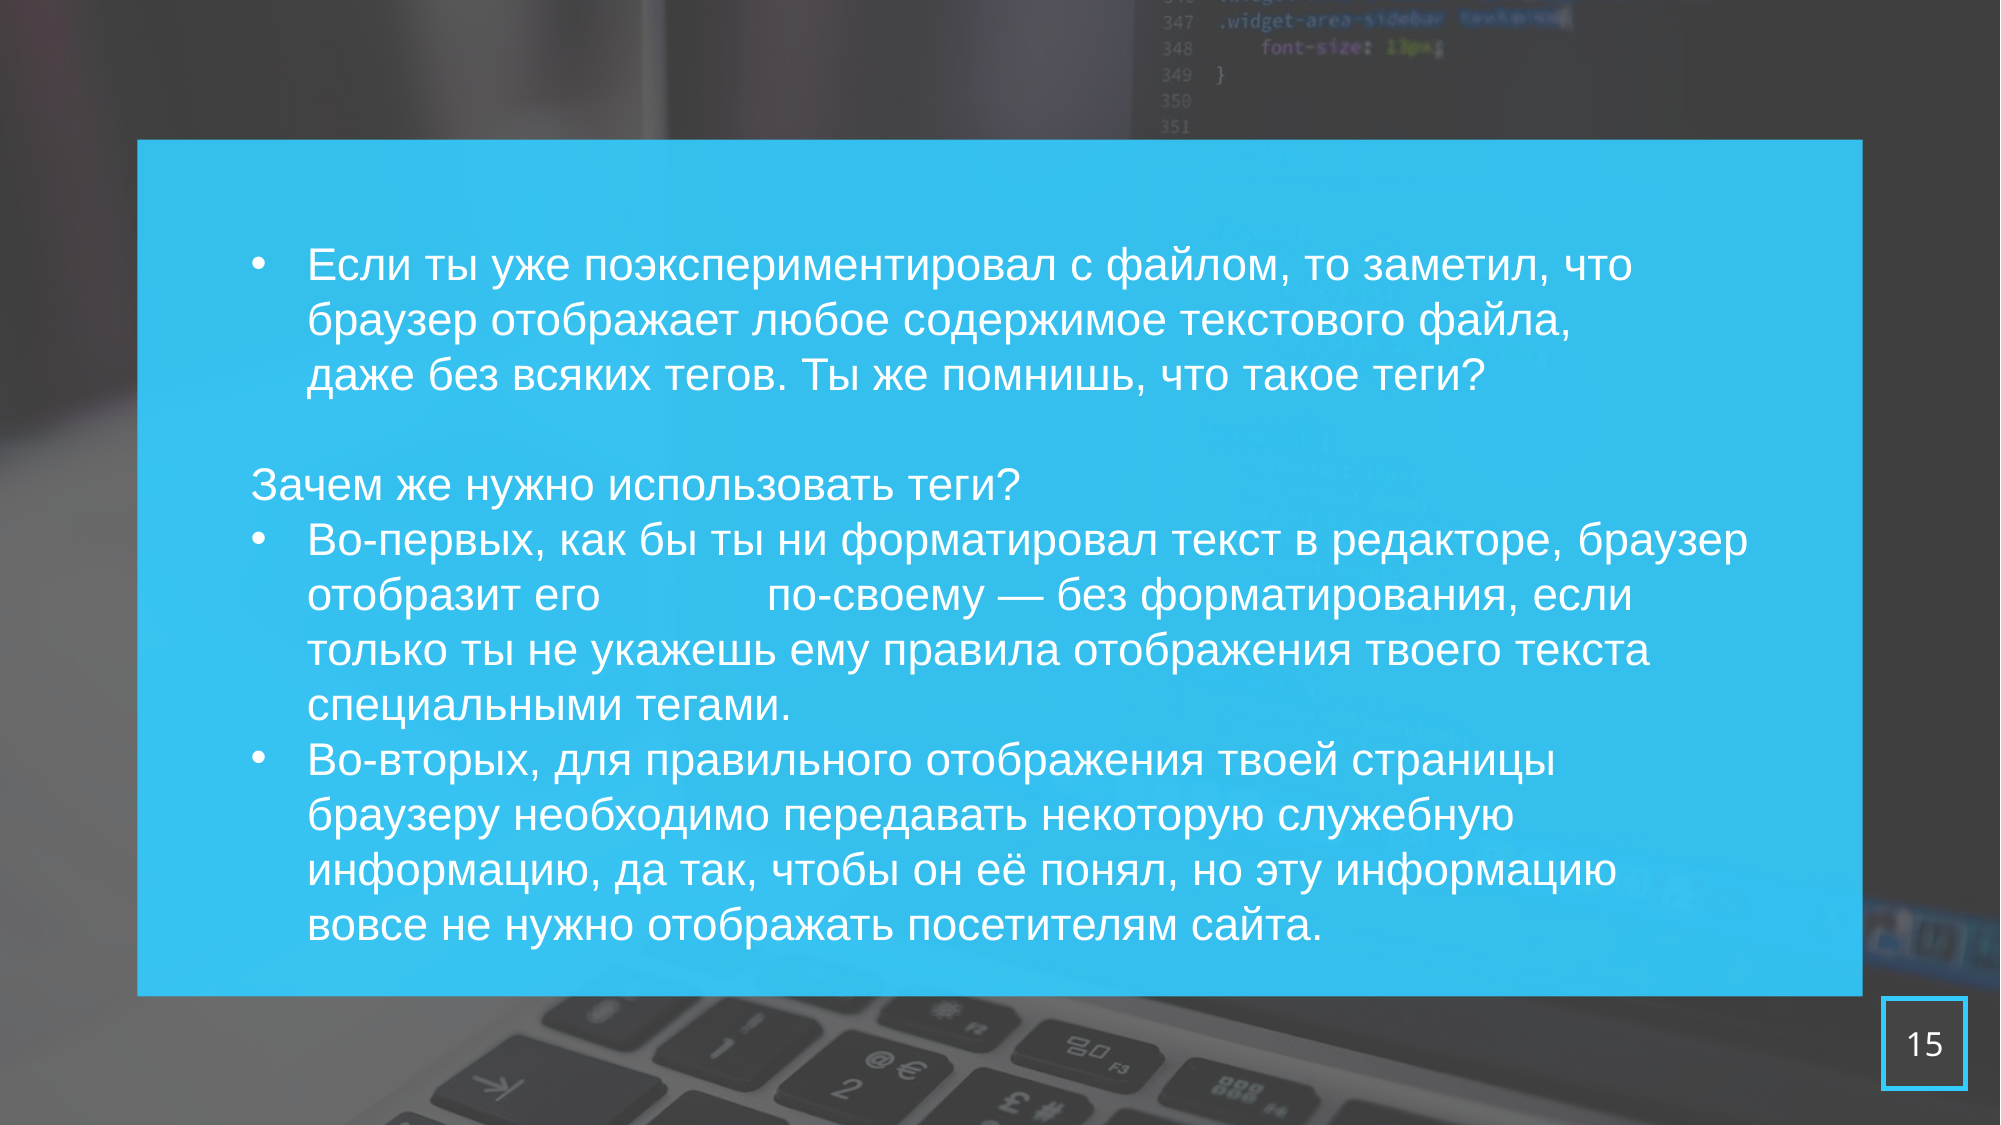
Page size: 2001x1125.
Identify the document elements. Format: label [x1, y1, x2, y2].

list [0, 0, 2000, 1125]
